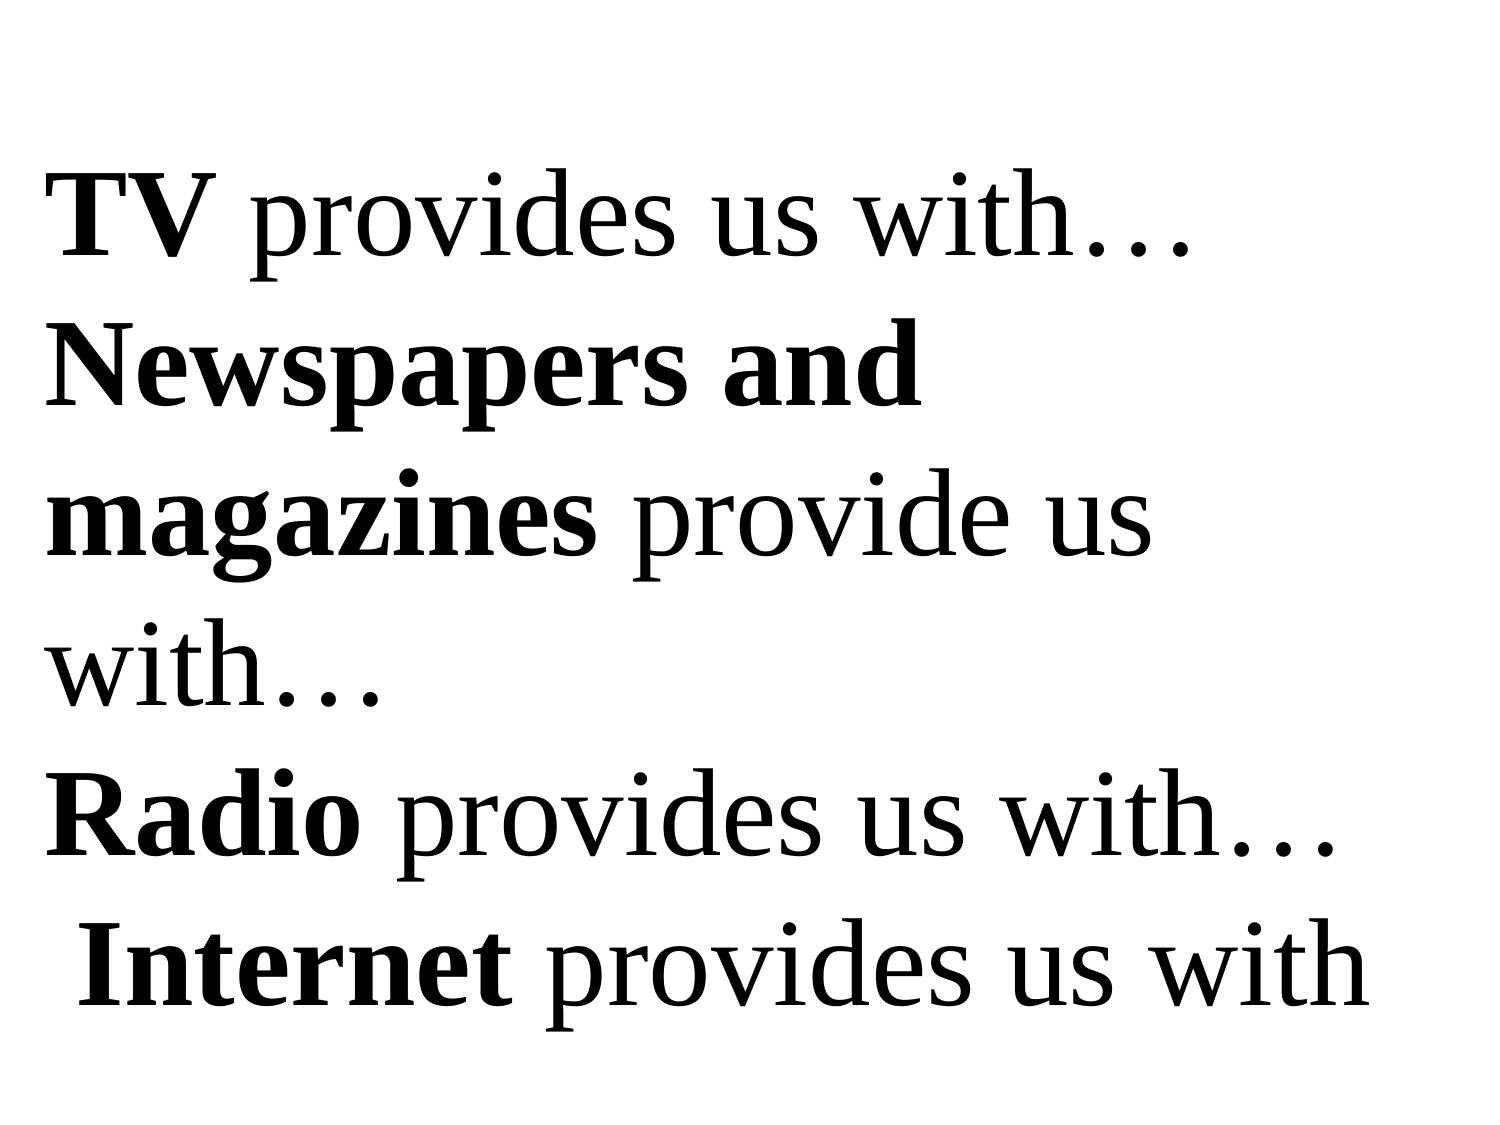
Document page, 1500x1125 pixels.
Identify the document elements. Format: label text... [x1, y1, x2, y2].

title TV provides us with… Newspapers and magazines provide us with… Radio provides us with… Internet provides us with [29, 54, 1447, 1106]
